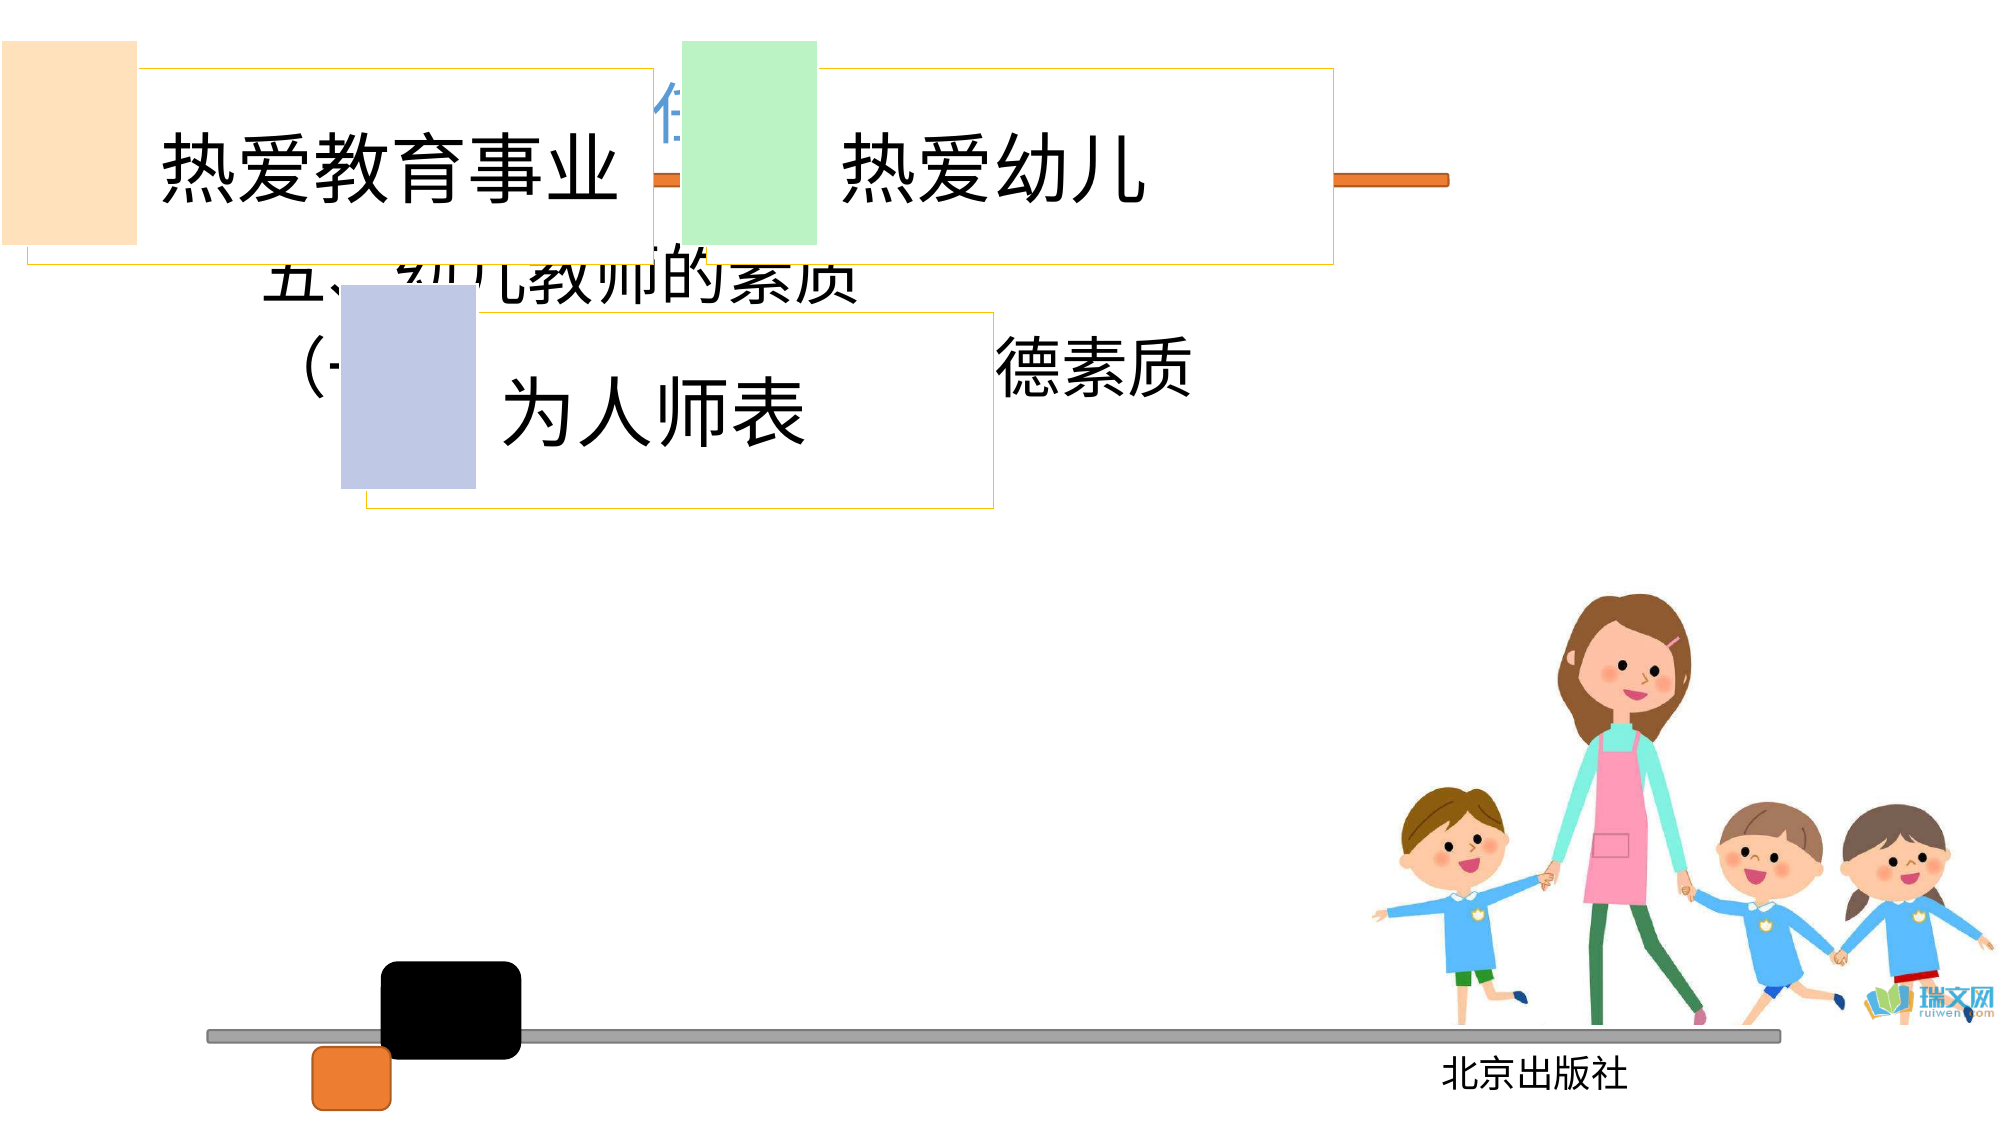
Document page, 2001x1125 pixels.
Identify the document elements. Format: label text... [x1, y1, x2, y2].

text_box 五、幼儿教师的素质 （一）幼儿教师的职业道德素质 [245, 225, 1449, 408]
text_box 任务一 幼儿教师 [636, 64, 680, 160]
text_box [135, 408, 1469, 958]
text_box 任务一 幼儿教师 [819, 64, 1164, 68]
picture [1372, 570, 2000, 1025]
